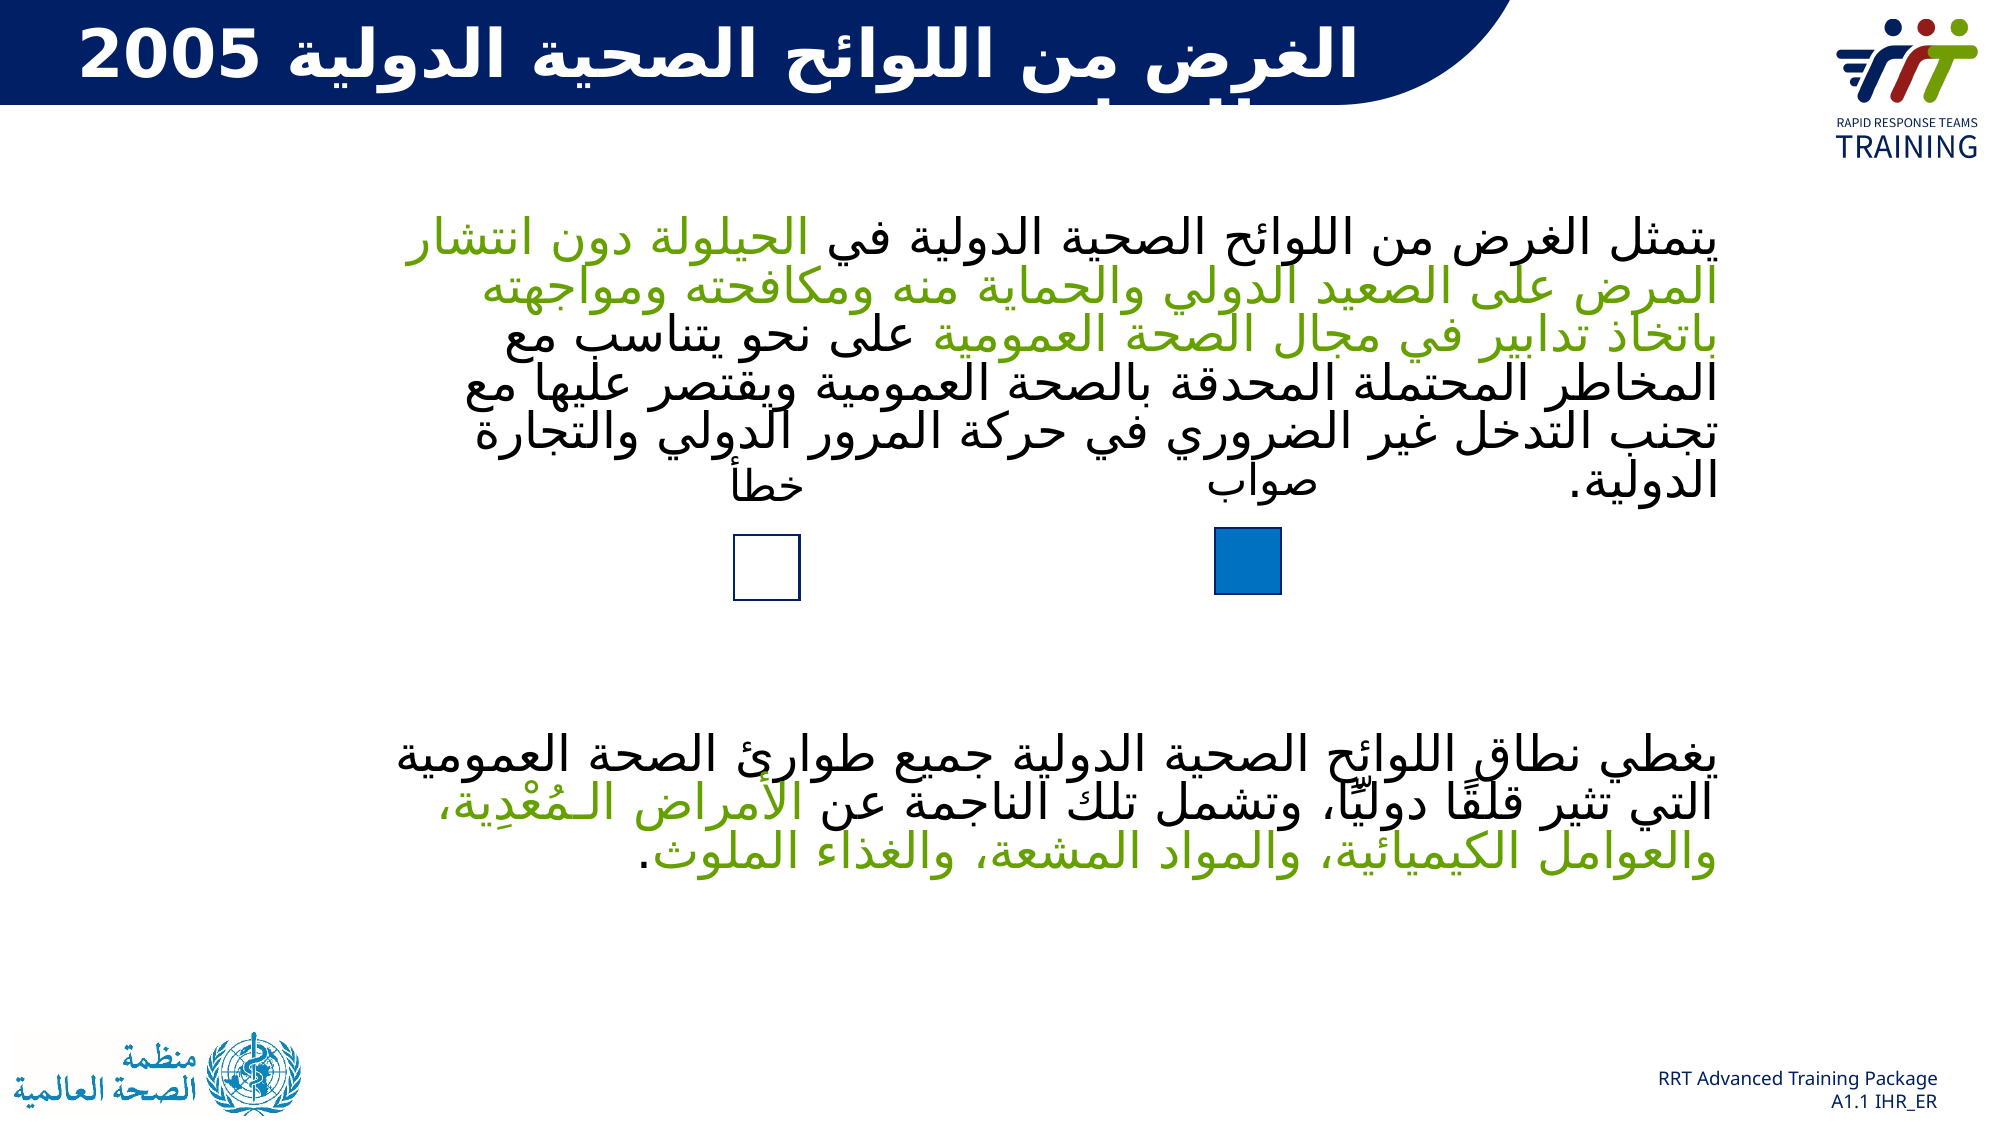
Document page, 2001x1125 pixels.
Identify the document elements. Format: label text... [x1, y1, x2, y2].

text_box صواب [1198, 444, 1327, 512]
title الغرض من اللوائح الصحية الدولية 2005 ونطاقها [43, 12, 1376, 119]
picture [14, 1032, 301, 1116]
picture [0, 0, 1533, 105]
picture [1835, 19, 1978, 167]
text_box [734, 534, 800, 601]
list يتمثل الغرض من اللوائح الصحية الدولية في الحيلولة دون انتشار المرض على الصعيد الدولي والحماية منه ومكافحته ومواجهته باتخاذ تدابير في مجال الصحة العمومية على نحو يتناسب مع المخاطر المحتملة المحدقة بالصحة العمومية ويقتصر عليها مع تجنب التدخل غير الضروري في حركة المرور الدولي والتجارة الدولية. يغطي نطاق اللوائح الصحية الدولية جميع طوارئ الصحة العمومية التي تثير قلقًا دوليًّا، وتشمل تلك الناجمة عن الأمراض الـمُعْدِية، والعوامل الكيميائية، والمواد المشعة، والغذاء الملوث. [369, 215, 1721, 999]
text_box [1215, 528, 1281, 594]
text_box خطأ [721, 450, 813, 518]
